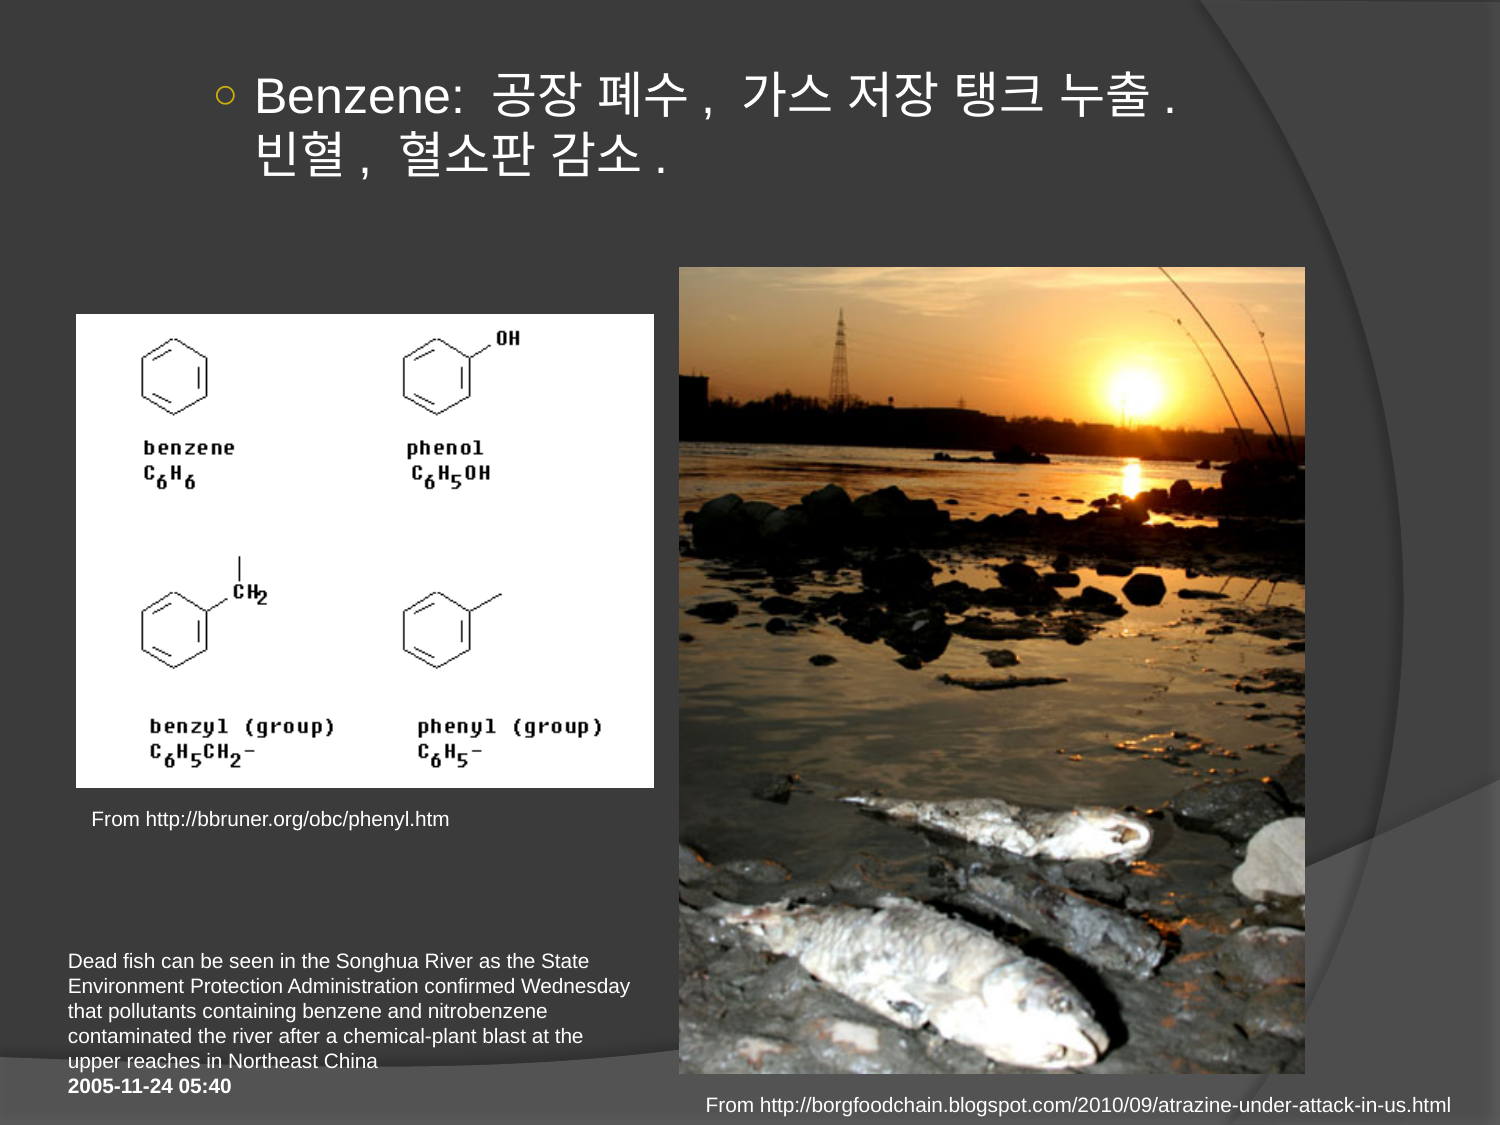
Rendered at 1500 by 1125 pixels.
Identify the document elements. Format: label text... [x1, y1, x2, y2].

picture [678, 266, 1305, 1074]
picture [76, 314, 654, 789]
text_box From http://borgfoodchain.blogspot.com/2010/09/atrazine-under-attack-in-us.html [690, 1084, 1500, 1125]
list Benzene: 공장 폐수, 가스 저장 탱크 누출. 빈혈, 혈소판 감소. [75, 56, 1300, 799]
text_box From http://bbruner.org/obc/phenyl.htm [76, 799, 609, 839]
text_box Dead fish can be seen in the Songhua River as the State Environment Protection Administration confirmed Wednesday that pollutants containing benzene and nitrobenzene contaminated the river after a chemical-plant blast at the upper reaches in Northeast China 2005-11-24 05:40 [53, 940, 656, 1106]
